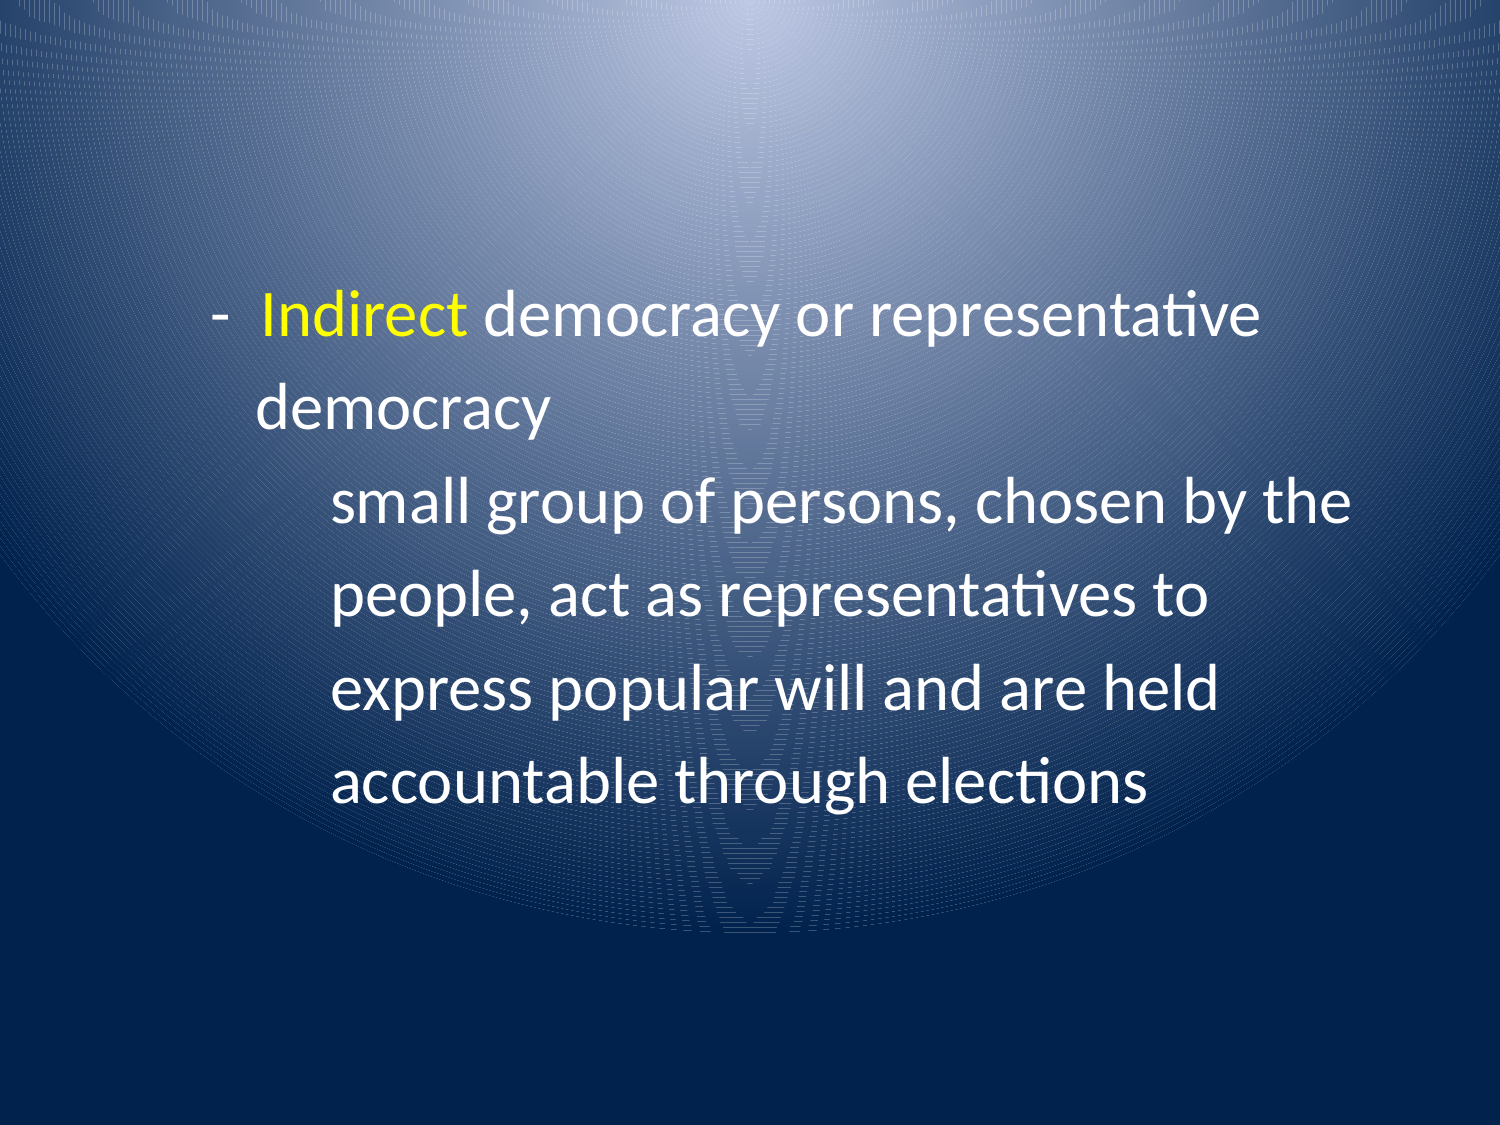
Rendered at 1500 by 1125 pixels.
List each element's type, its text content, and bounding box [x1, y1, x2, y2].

list - Indirect democracy or representative democracy small group of persons, chosen by the people, act as representatives to express popular will and are held accountable through elections [75, 262, 1425, 1005]
